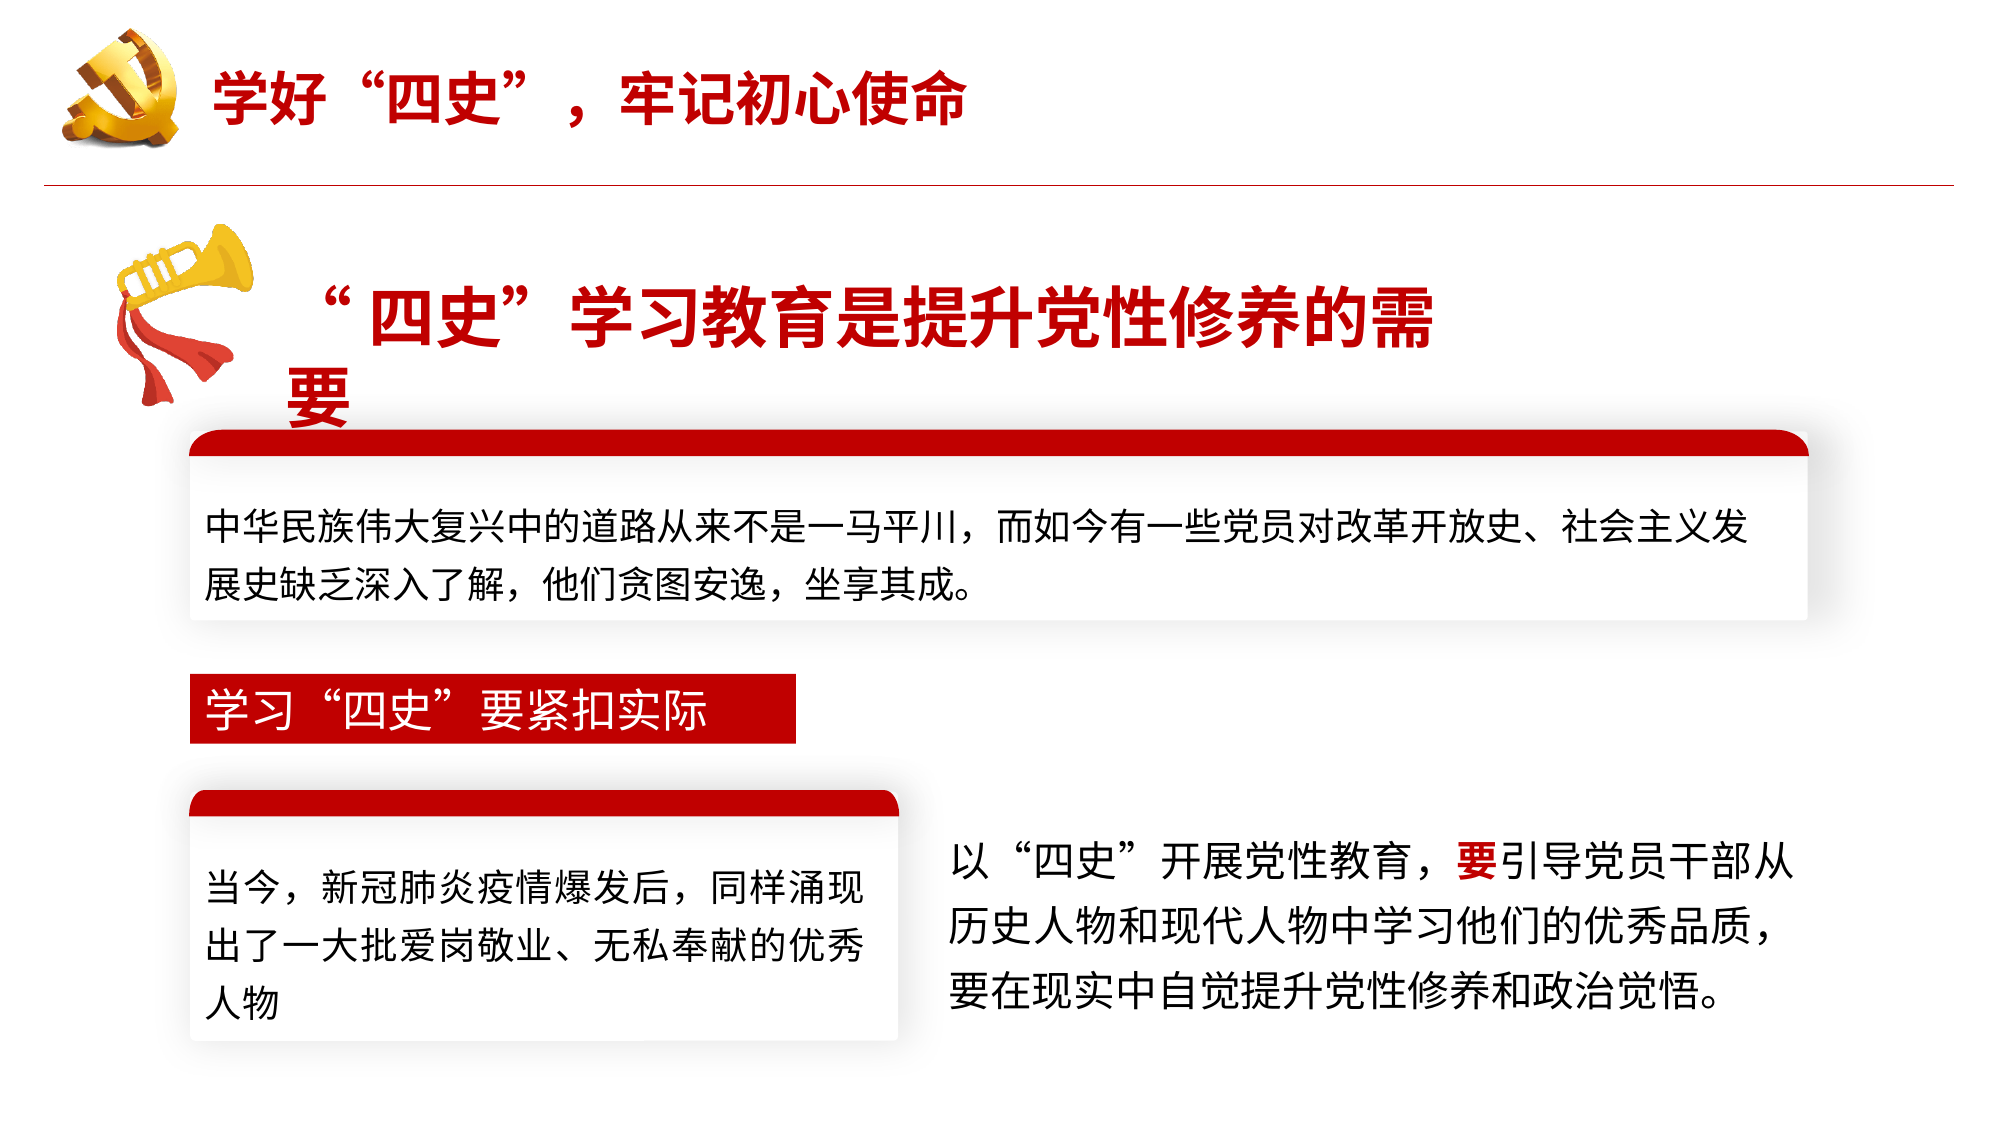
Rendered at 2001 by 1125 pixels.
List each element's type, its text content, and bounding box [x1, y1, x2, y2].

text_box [190, 791, 899, 1041]
text_box 以“四史”开展党性教育，要引导党员干部从历史人物和现代人物中学习他们的优秀品质，要在现实中自觉提升党性修养和政治觉悟。 [933, 812, 1810, 1023]
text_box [38, 145, 1505, 451]
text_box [190, 430, 1808, 621]
picture [59, 28, 179, 145]
text_box 学习“四史”要紧扣实际 [190, 673, 796, 744]
